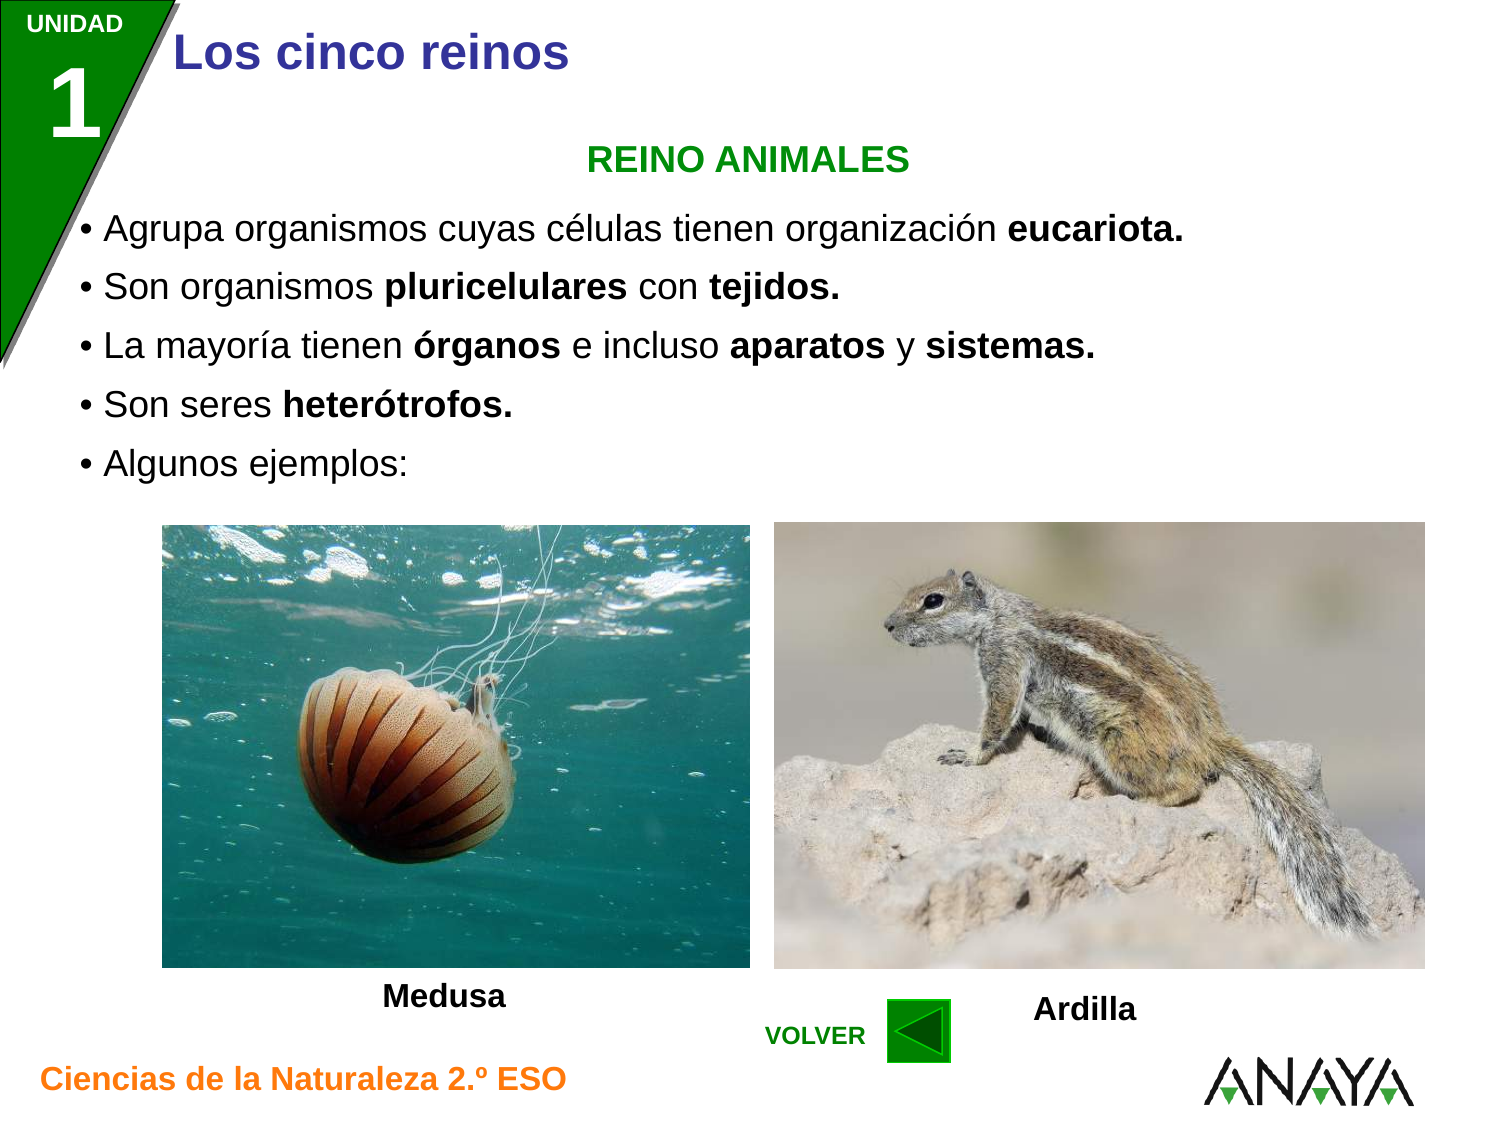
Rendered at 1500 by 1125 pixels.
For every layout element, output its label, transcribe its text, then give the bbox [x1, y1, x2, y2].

picture [1175, 1029, 1457, 1125]
text_box REINO ANIMALES [571, 127, 1000, 187]
text_box • Son organismos pluricelulares con tejidos. [64, 255, 1500, 313]
text_box VOLVER [749, 1012, 900, 1058]
text_box • Agrupa organismos cuyas células tienen organización eucariota. [64, 196, 1424, 257]
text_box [774, 522, 1426, 1036]
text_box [64, 431, 751, 1023]
text_box • Son seres heterótrofos. [64, 374, 1325, 433]
text_box • La mayoría tienen órganos e incluso aparatos y sistemas. [64, 313, 1500, 374]
text_box [887, 1043, 950, 1063]
